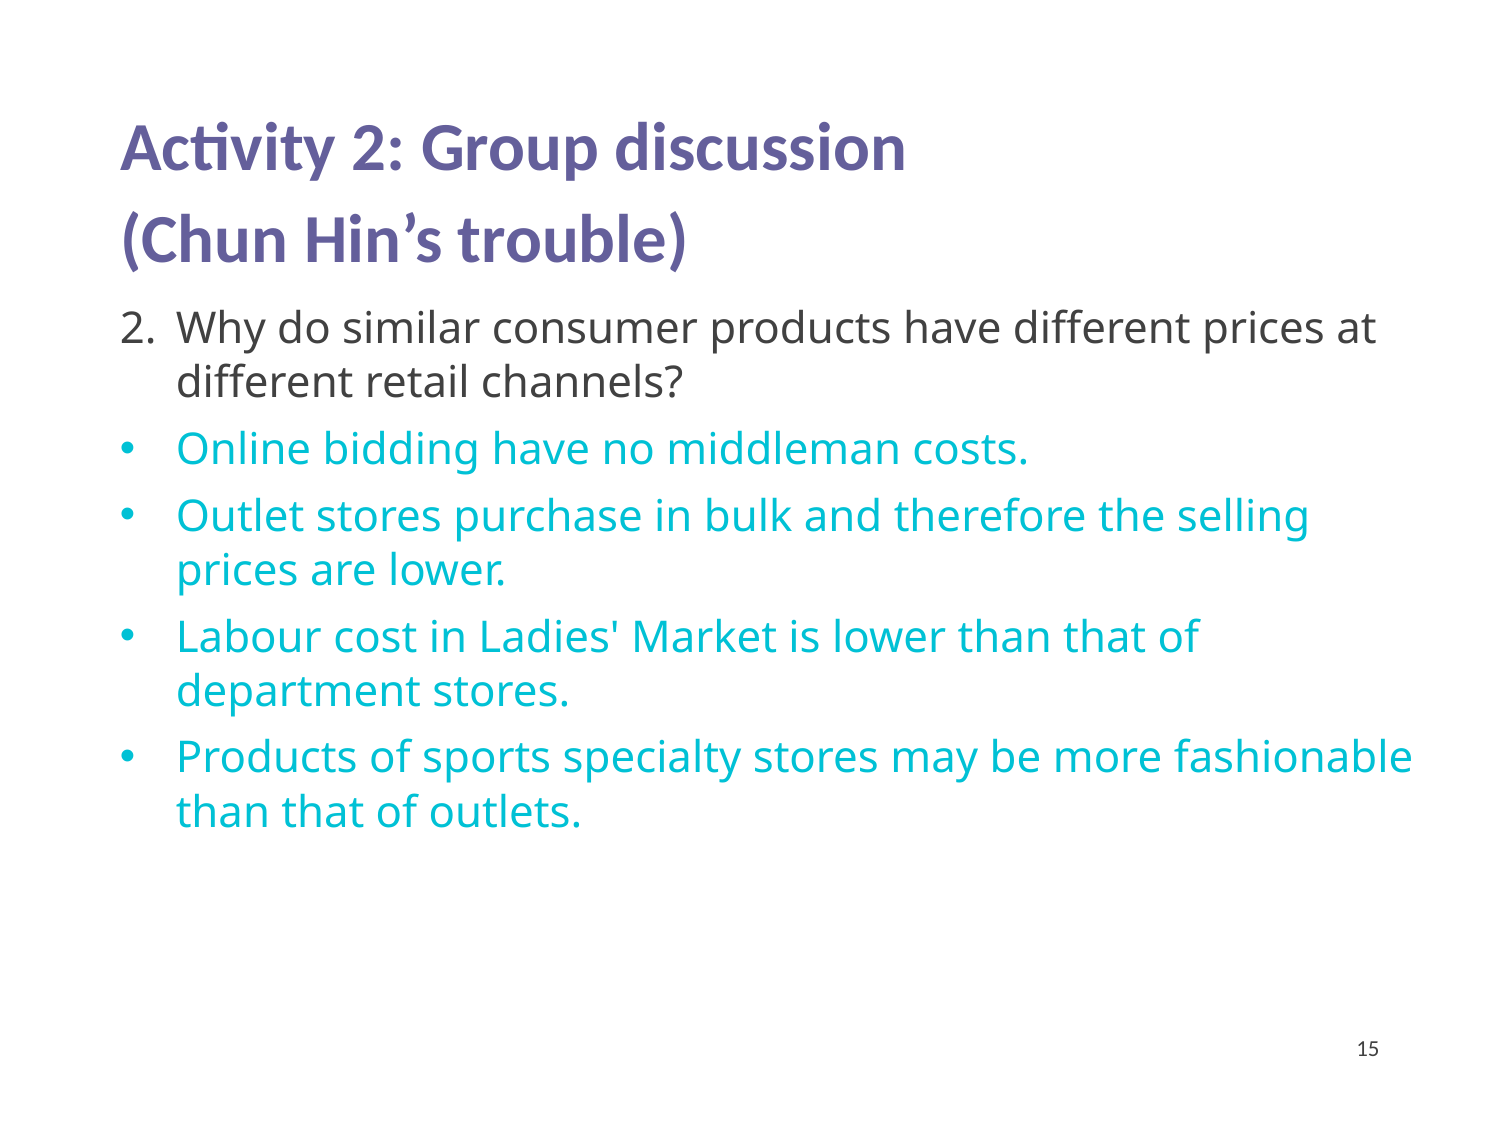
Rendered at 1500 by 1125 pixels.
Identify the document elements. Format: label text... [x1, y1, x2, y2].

slide_number 15 [1353, 1035, 1381, 1062]
list Activity 2: Group discussion (Chun Hin’s trouble) [119, 113, 1381, 298]
text_box Why do similar consumer products have different prices at different retail channels? Online bidding have no middleman costs. Outlet stores purchase in bulk and therefore the selling prices are lower. Labour cost in Ladies' Market is lower than that of department stores. Products of sports specialty stores may be more fashionable than that of outlets. [119, 298, 1433, 891]
